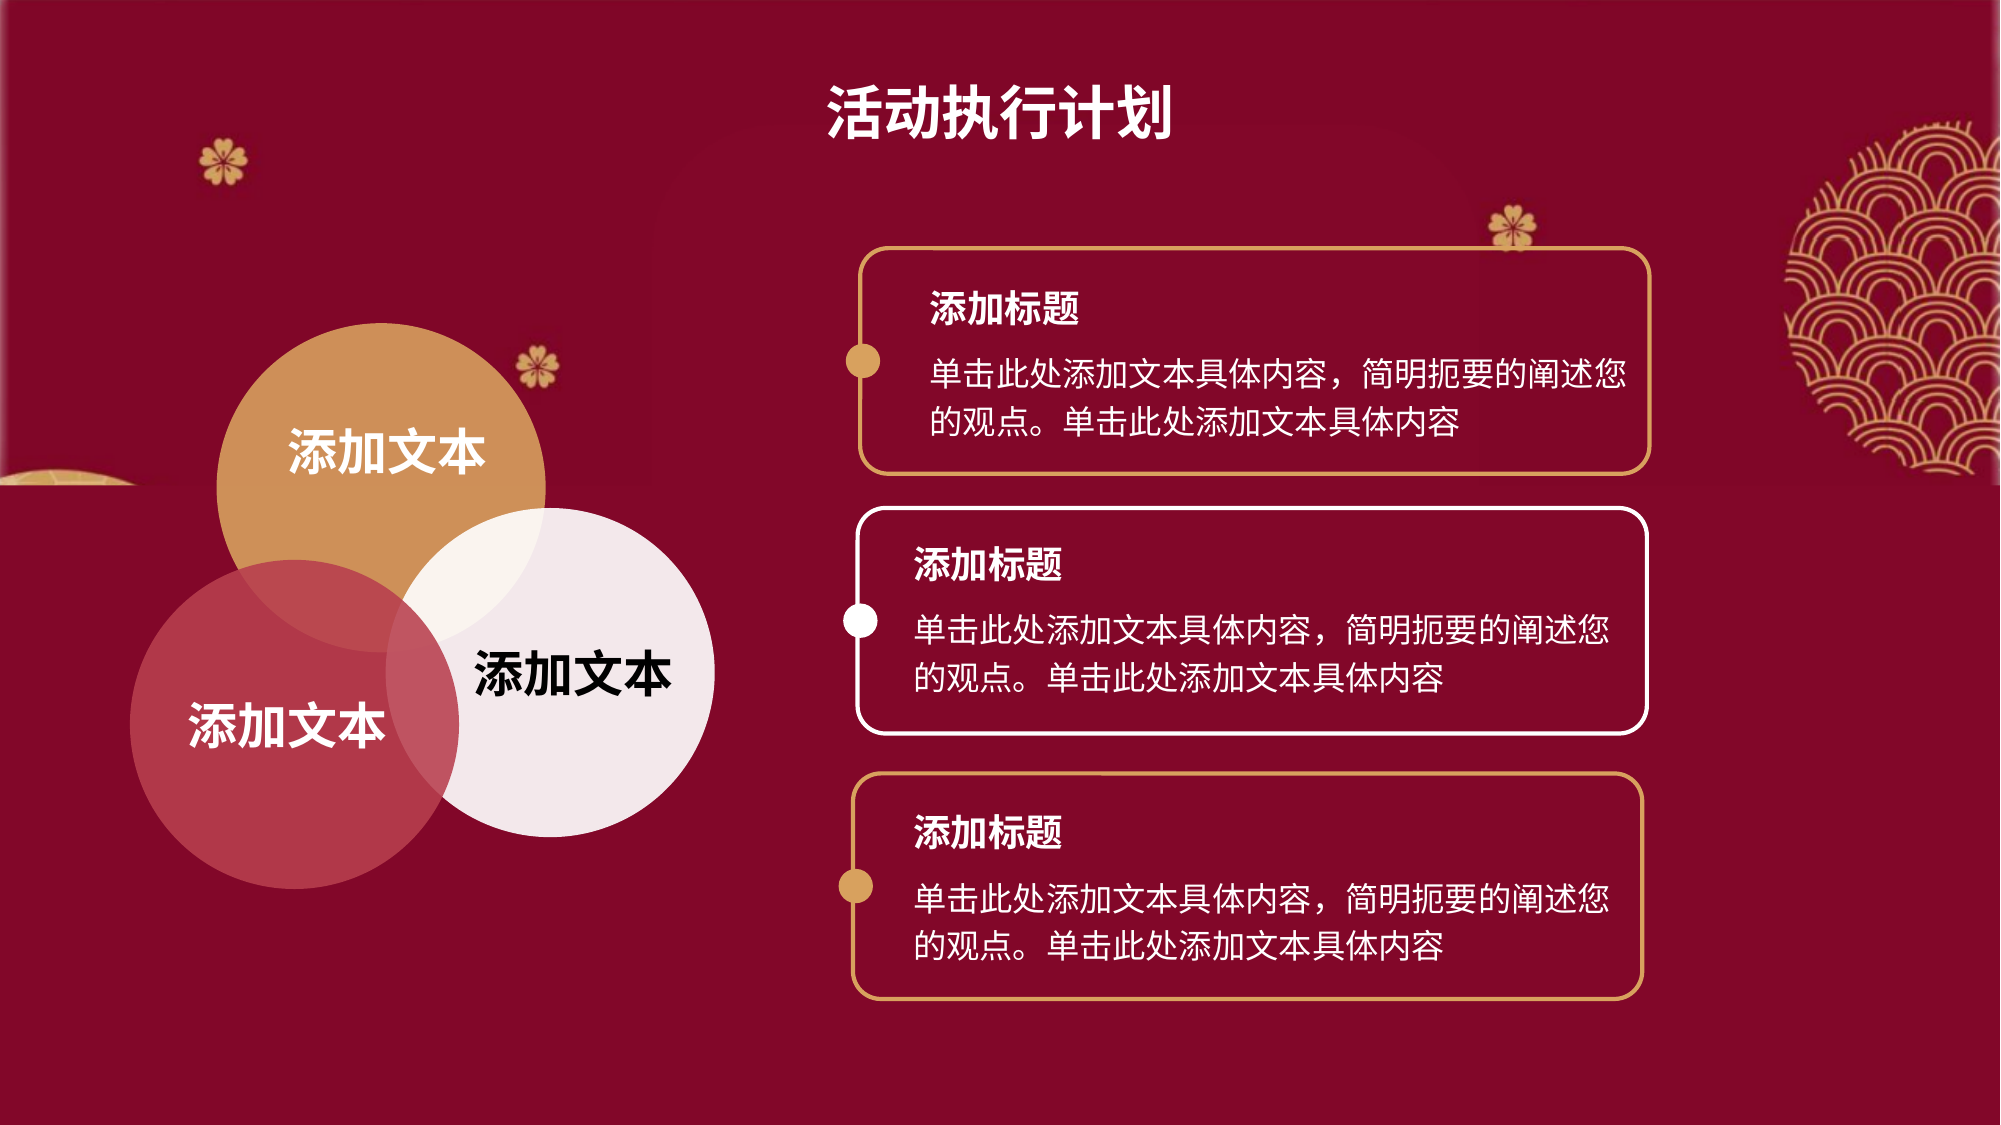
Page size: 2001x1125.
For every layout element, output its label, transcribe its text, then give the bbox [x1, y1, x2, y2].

text_box 单击此处添加文本具体内容，简明扼要的阐述您的观点。单击此处添加文本具体内容 [914, 338, 1650, 449]
text_box 添加标题 [914, 277, 1132, 338]
text_box 添加标题 [898, 533, 1116, 594]
text_box 活动执行计划 [810, 68, 1190, 154]
text_box [837, 867, 874, 905]
text_box 添加标题 [898, 802, 1116, 862]
text_box [859, 247, 1651, 475]
text_box 单击此处添加文本具体内容，简明扼要的阐述您的观点。单击此处添加文本具体内容 [898, 862, 1634, 973]
text_box [842, 602, 879, 639]
text_box [851, 772, 1644, 1001]
text_box [856, 506, 1648, 735]
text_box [129, 323, 715, 889]
text_box [844, 342, 882, 380]
picture [0, 0, 2000, 485]
text_box 单击此处添加文本具体内容，简明扼要的阐述您的观点。单击此处添加文本具体内容 [898, 593, 1634, 705]
